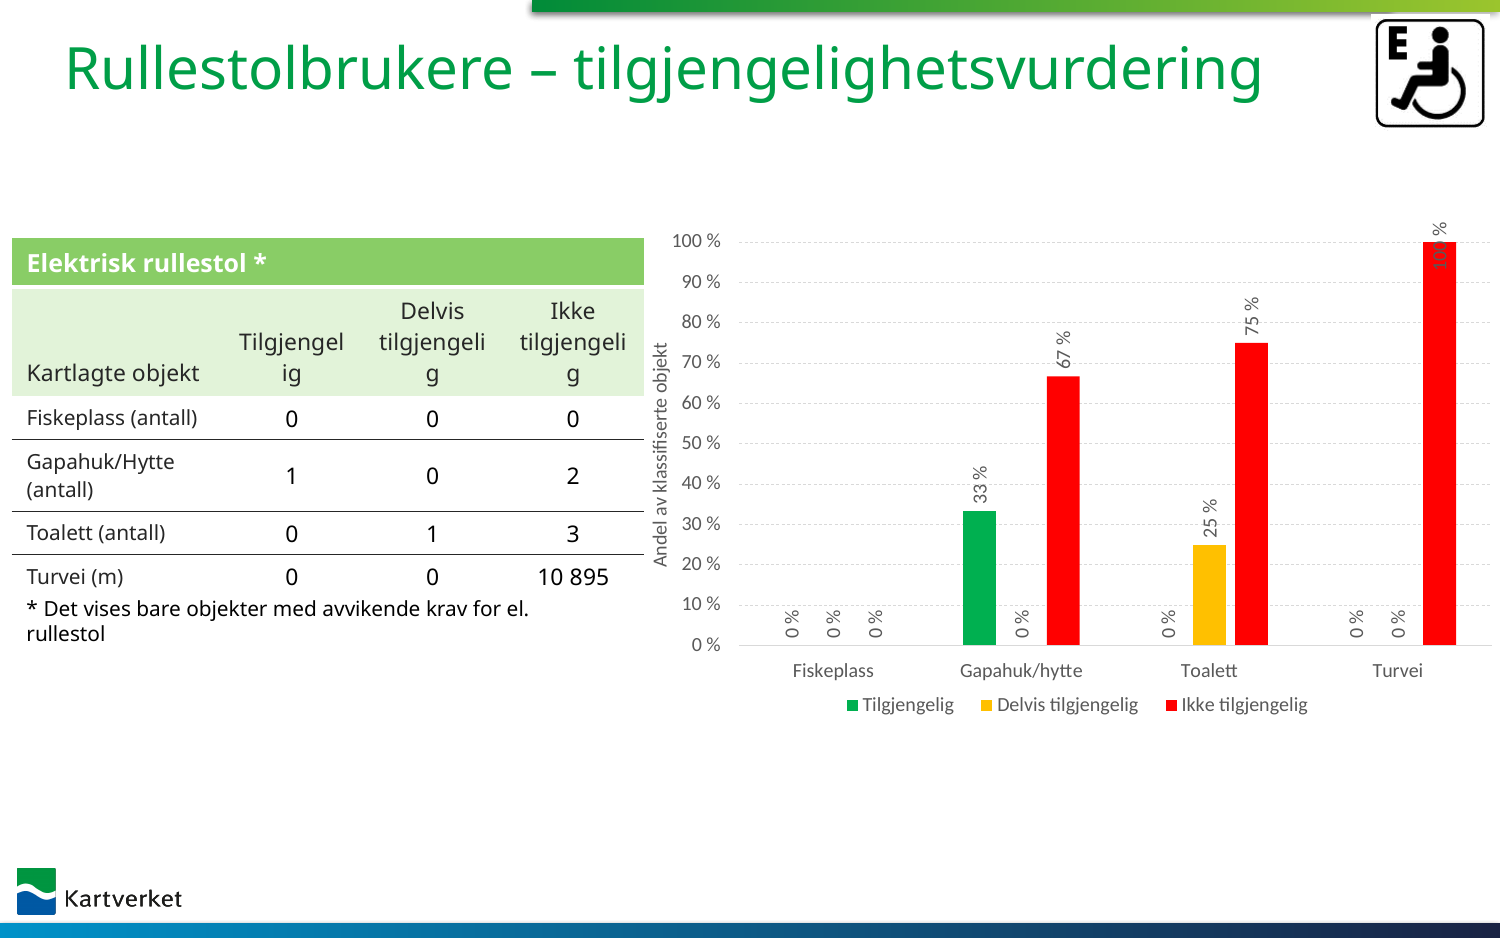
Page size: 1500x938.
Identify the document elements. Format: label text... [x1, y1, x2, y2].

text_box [1371, 13, 1491, 133]
table_cell 1 [362, 512, 503, 554]
table_cell 2 [503, 440, 638, 511]
table_cell 1 [222, 440, 362, 511]
table_cell Ikke tilgjengelig [503, 289, 638, 396]
table_header Elektrisk rullestol * [12, 238, 638, 285]
table_cell Kartlagte objekt [12, 289, 222, 396]
table_cell 0 [362, 440, 503, 511]
text_box * Det vises bare objekter med avvikende krav for el. rullestol [11, 588, 597, 653]
table_cell Turvei (m) [12, 555, 222, 588]
picture [643, 218, 1500, 728]
table_cell 0 [222, 555, 362, 588]
table_cell Gapahuk/Hytte (antall) [12, 440, 222, 511]
table_cell 3 [503, 512, 638, 554]
table_cell 0 [362, 396, 503, 439]
table_cell Delvis tilgjengelig [362, 289, 503, 396]
table_cell Fiskeplass (antall) [12, 396, 222, 439]
table_cell 10 895 [503, 555, 638, 598]
text_box Rullestolbrukere – tilgjengelighetsvurdering [49, 12, 1372, 109]
table_cell Tilgjengelig [222, 289, 362, 396]
table_cell 0 [222, 512, 362, 554]
table_cell Toalett (antall) [12, 512, 222, 554]
table_cell 0 [362, 555, 503, 588]
table_cell 0 [222, 396, 362, 439]
table_cell 0 [503, 396, 638, 439]
